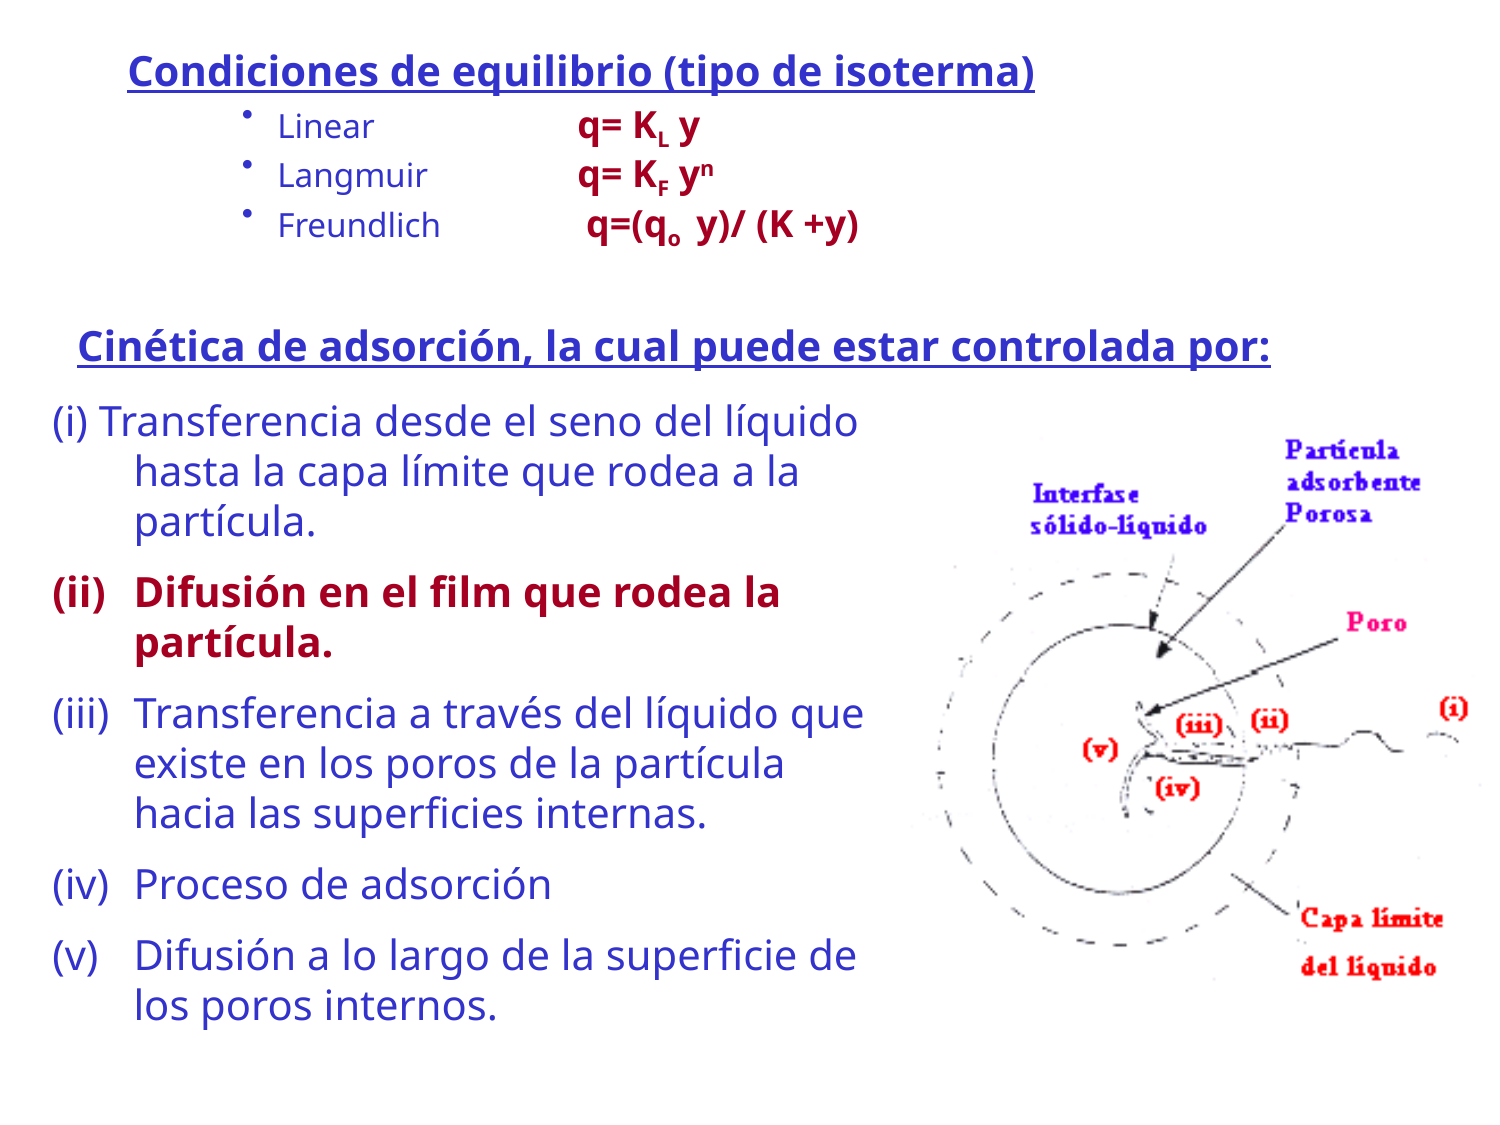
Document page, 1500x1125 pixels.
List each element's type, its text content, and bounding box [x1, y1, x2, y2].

text_box (i) Transferencia desde el seno del líquido hasta la capa límite que rodea a la partícula. Difusión en el film que rodea la partícula. Transferencia a través del líquido que existe en los poros de la partícula hacia las superficies internas. Proceso de adsorción Difusión a lo largo de la superficie de los poros internos. [37, 387, 888, 1036]
text_box Condiciones de equilibrio (tipo de isoterma) Linear q= KL y Langmuir q= KF yn Freundlich q=(qo y)/ (K +y) [112, 37, 1400, 251]
text_box Cinética de adsorción, la cual puede estar controlada por: [62, 312, 1425, 378]
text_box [899, 399, 1500, 1016]
